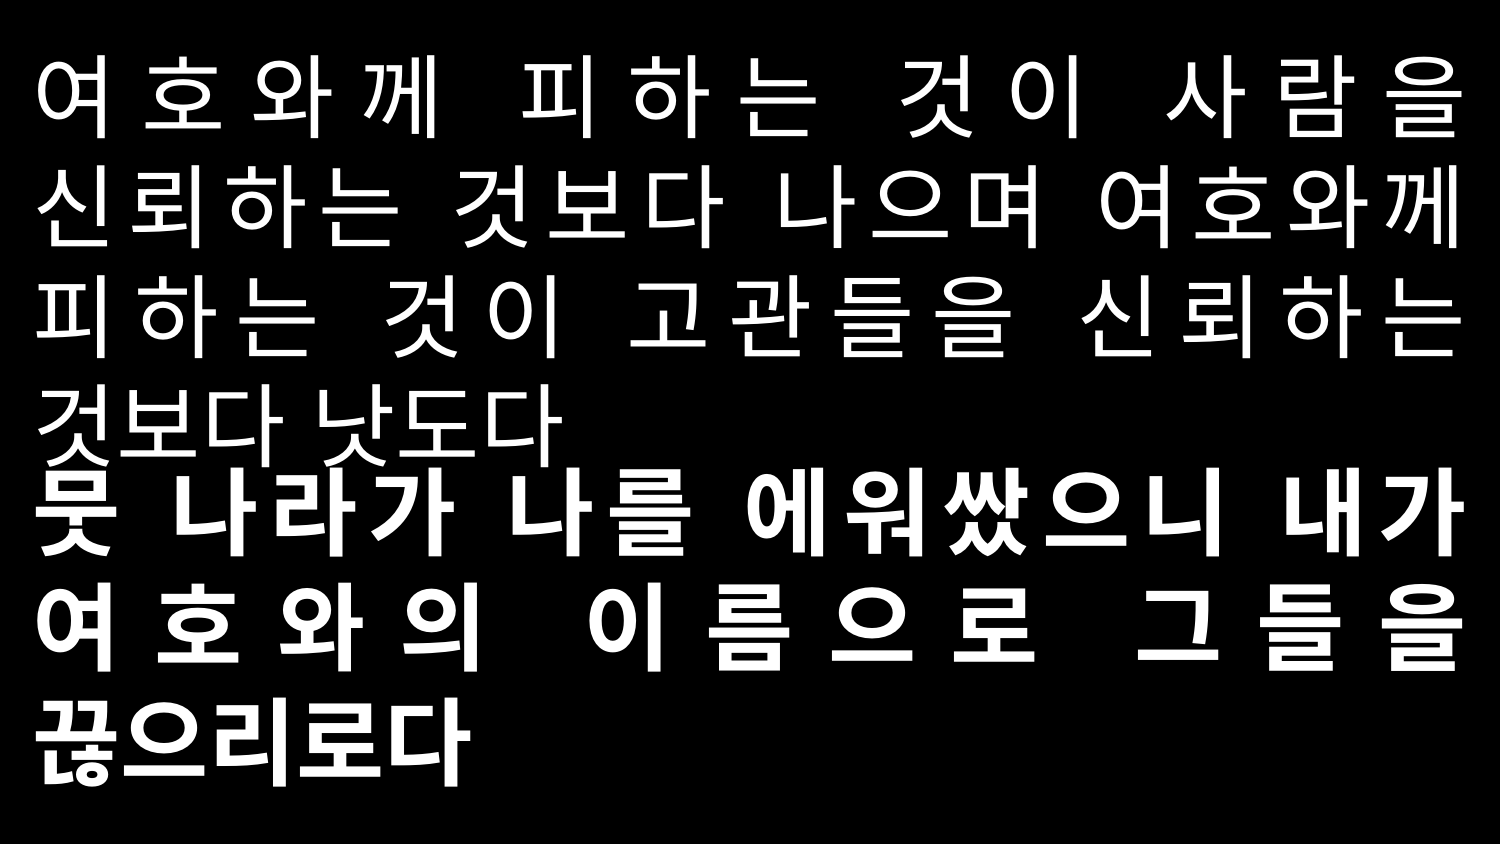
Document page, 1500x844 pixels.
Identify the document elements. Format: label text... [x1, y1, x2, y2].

text_box 뭇 나라가 나를 에워쌌으니 내가 여호와의 이름으로 그들을 끊으리로다 [17, 445, 1483, 806]
text_box 여호와께 피하는 것이 사람을 신뢰하는 것보다 나으며 여호와께 피하는 것이 고관들을 신뢰하는 것보다 낫도다 [17, 32, 1483, 445]
